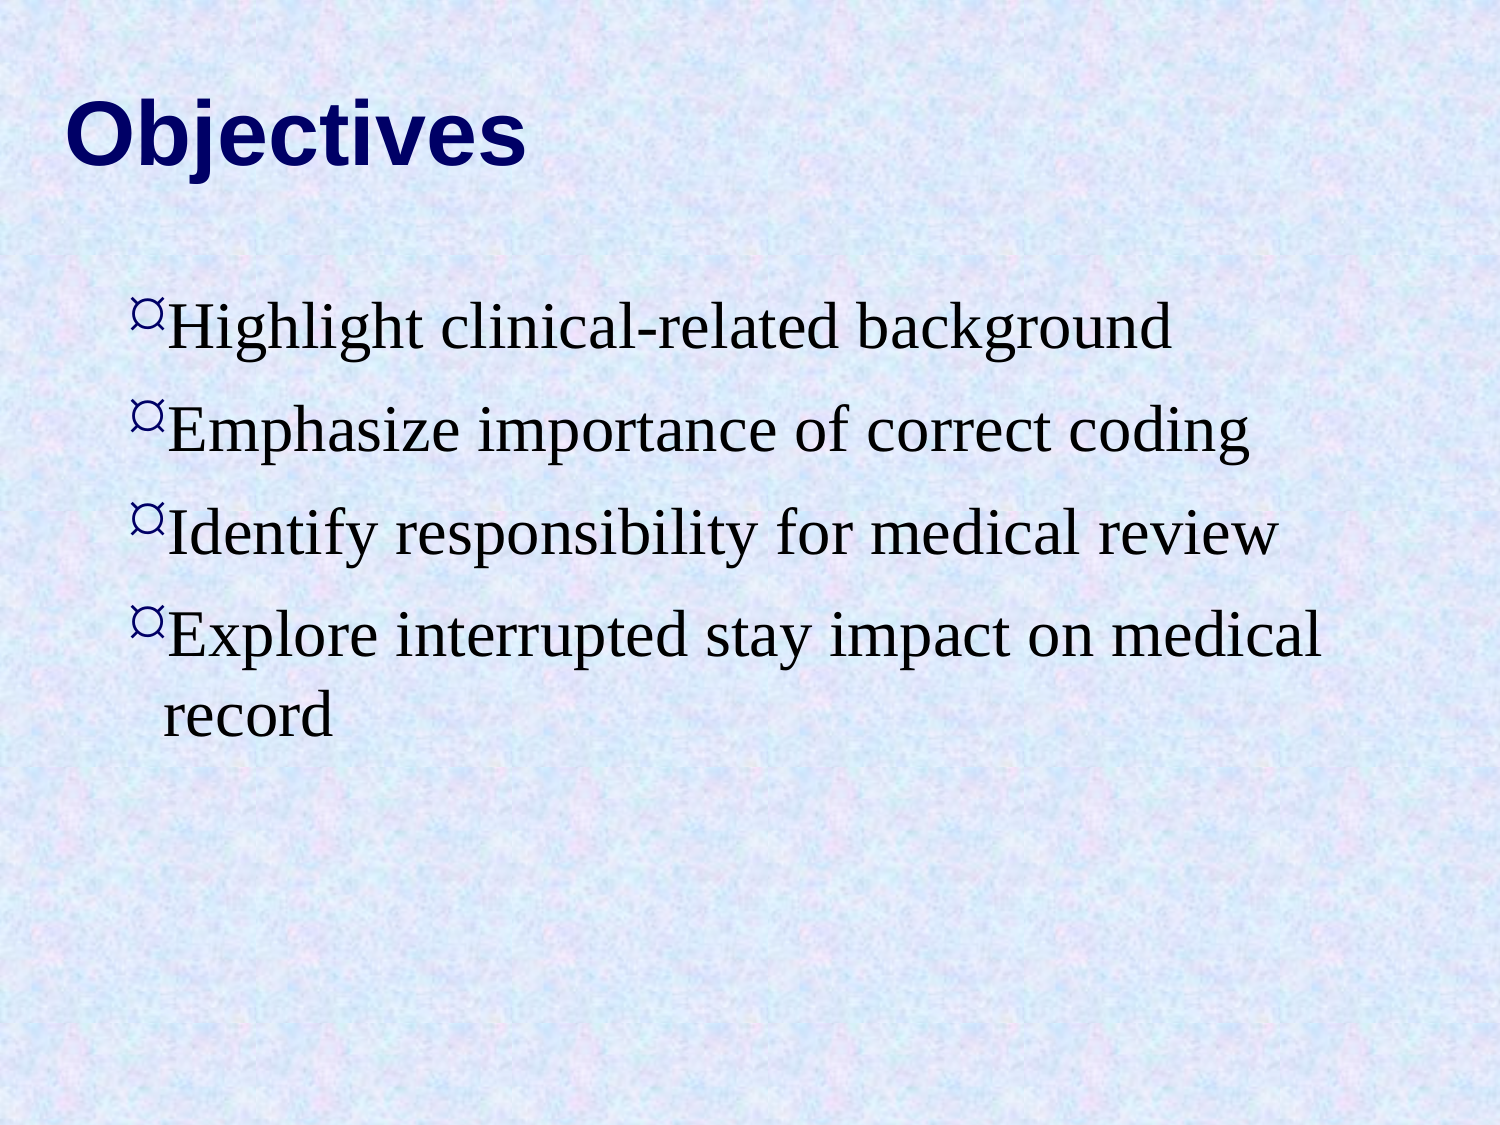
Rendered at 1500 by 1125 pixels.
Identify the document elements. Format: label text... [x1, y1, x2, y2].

title Objectives [50, 37, 1450, 238]
list Highlight clinical-related background Emphasize importance of correct coding Identify responsibility for medical review Explore interrupted stay impact on medical record [112, 275, 1375, 1050]
